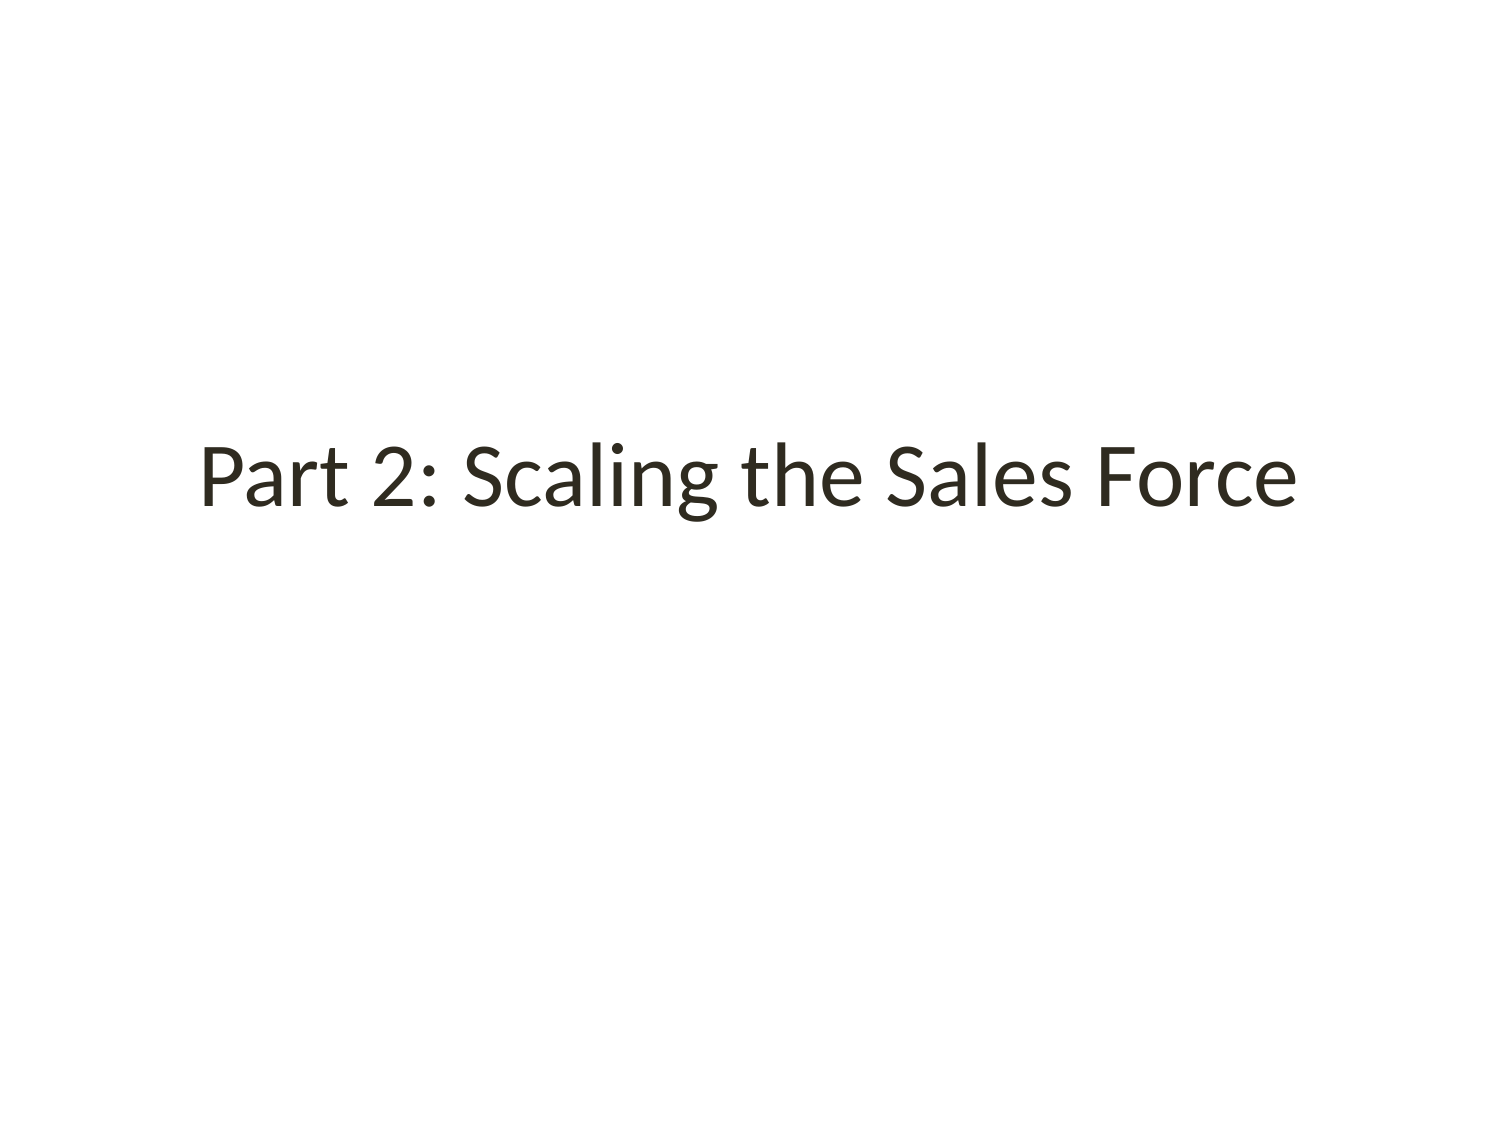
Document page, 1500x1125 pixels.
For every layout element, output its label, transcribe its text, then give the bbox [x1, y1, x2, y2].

title Part 2: Scaling the Sales Force [112, 349, 1388, 591]
